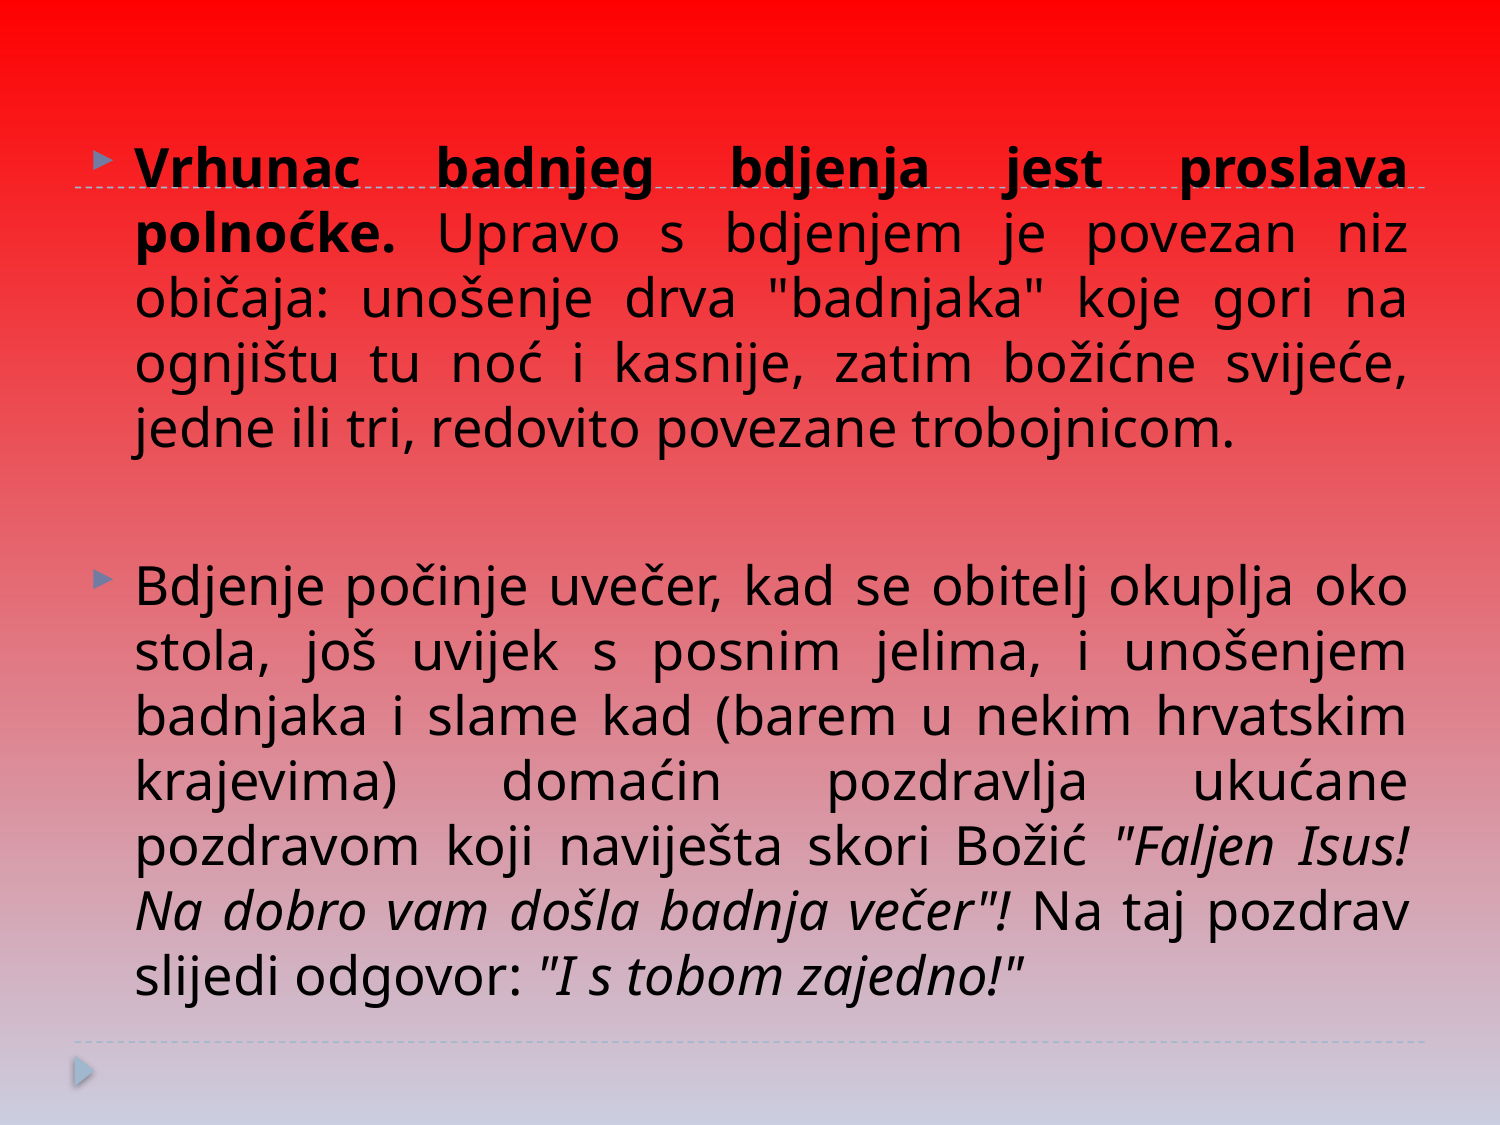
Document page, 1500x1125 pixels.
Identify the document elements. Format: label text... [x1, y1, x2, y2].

list Vrhunac badnjeg bdjenja jest proslava polnoćke. Upravo s bdjenjem je povezan niz običaja: unošenje drva "badnjaka" koje gori na ognjištu tu noć i kasnije, zatim božićne svijeće, jedne ili tri, redovito povezane trobojnicom. Bdjenje počinje uvečer, kad se obitelj okuplja oko stola, još uvijek s posnim jelima, i unošenjem badnjaka i slame kad (barem u nekim hrvatskim krajevima) domaćin pozdravlja ukućane pozdravom koji naviješta skori Božić "Faljen Isus! Na dobro vam došla badnja večer"! Na taj pozdrav slijedi odgovor: "I s tobom zajedno!" [75, 125, 1425, 1071]
